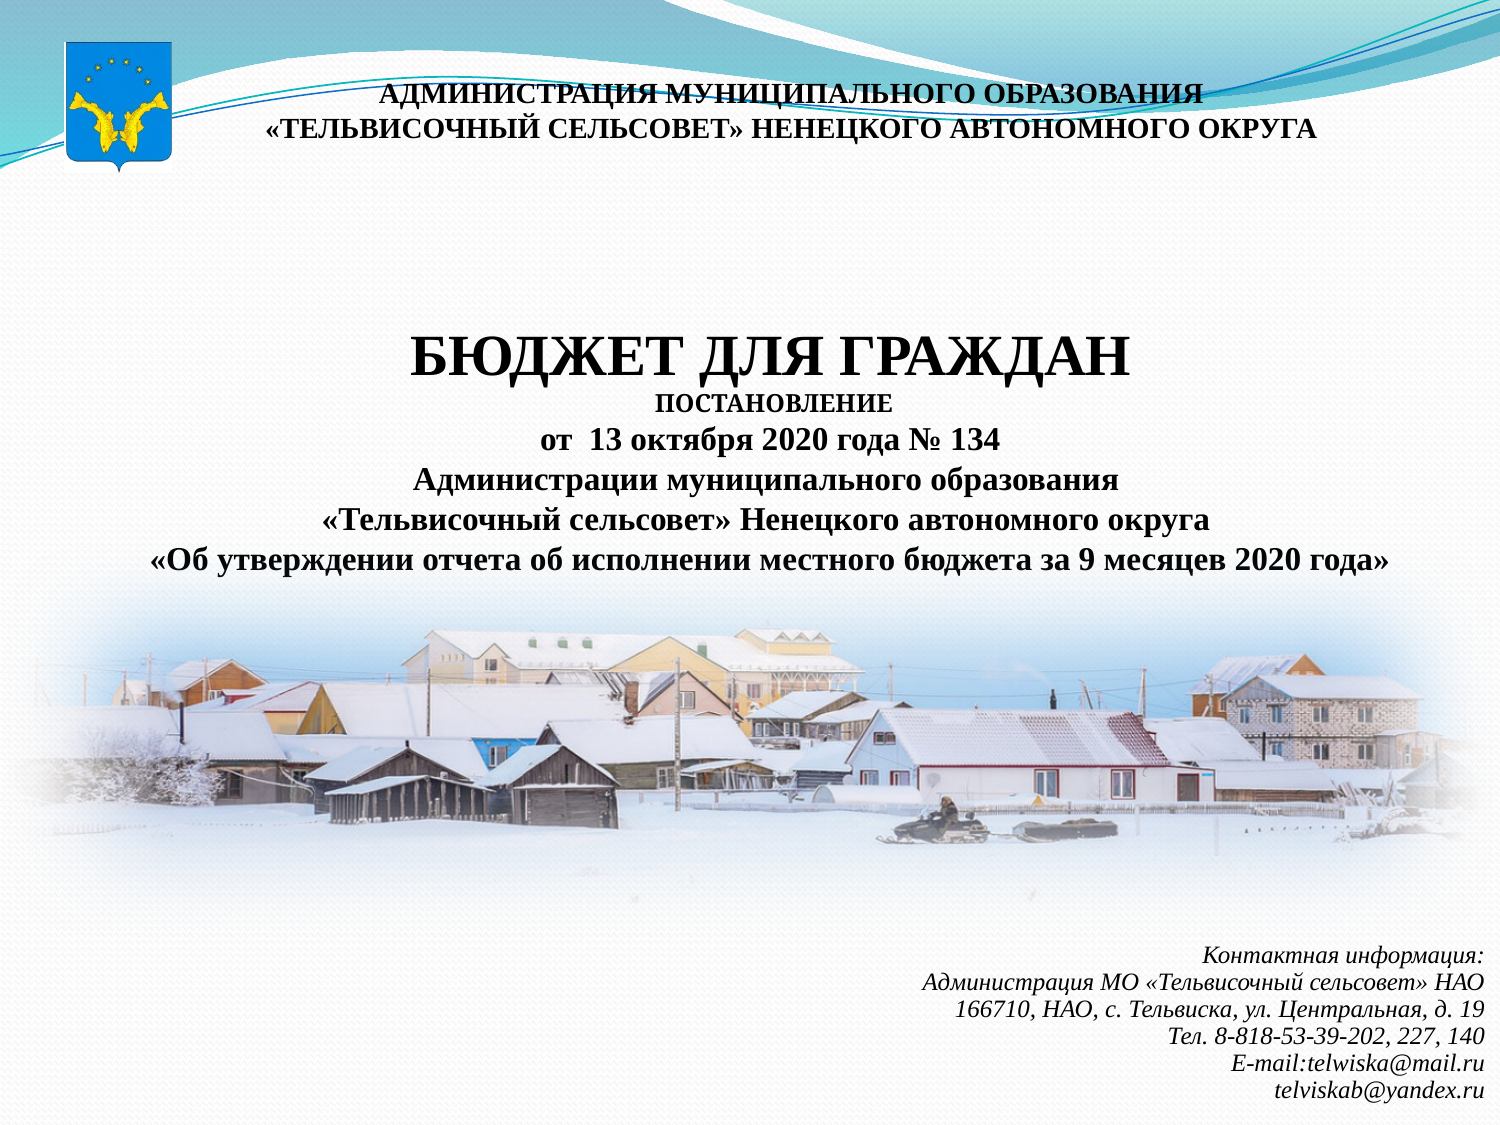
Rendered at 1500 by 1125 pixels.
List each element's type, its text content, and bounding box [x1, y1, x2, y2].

table_cell 100,0 [891, 948, 1500, 953]
text_box АДМИНИСТРАЦИЯ МУНИЦИПАЛЬНОГО ОБРАЗОВАНИЯ «ТЕЛЬВИСОЧНЫЙ СЕЛЬСОВЕТ» НЕНЕЦКОГО АВТОНОМНОГО ОКРУГА [206, 66, 1376, 152]
picture [64, 42, 172, 173]
text_box Контактная информация: Администрация МО «Тельвисочный сельсовет» НАО 166710, НАО, с. Тельвиска, ул. Центральная, д. 19 Тел. 8-818-53-39-202, 227, 140 E-mail:telwiska@mail.ru telviskab@yandex.ru [891, 952, 1500, 1112]
picture [0, 538, 1500, 941]
text_box БЮДЖЕТ ДЛЯ ГРАЖДАН ПОСТАНОВЛЕНИЕ от 13 октября 2020 года № 134 Администрации муниципального образования «Тельвисочный сельсовет» Ненецкого автономного округа «Об утверждении отчета об исполнении местного бюджета за 9 месяцев 2020 года» [70, 309, 1471, 537]
